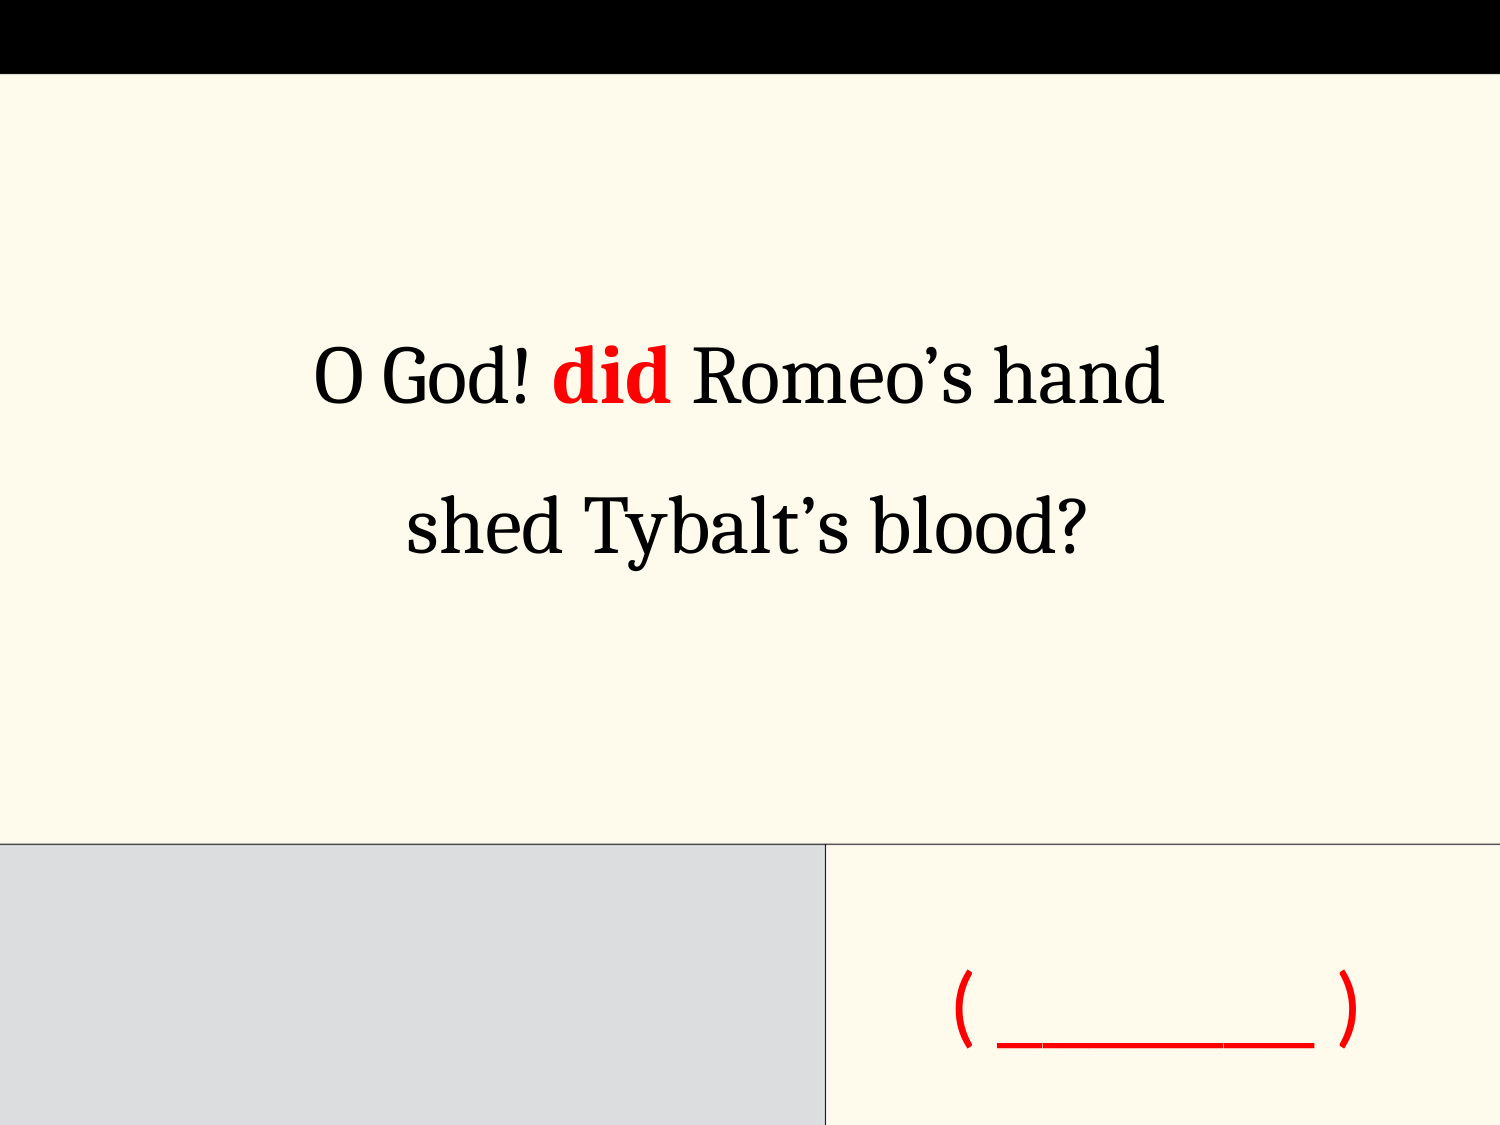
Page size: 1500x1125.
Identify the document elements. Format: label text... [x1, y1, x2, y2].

text_box O God! did Romeo’s hand shed Tybalt’s blood? [37, 262, 1463, 625]
text_box ( _______ ) [849, 937, 1463, 1063]
picture [0, 0, 1500, 1125]
